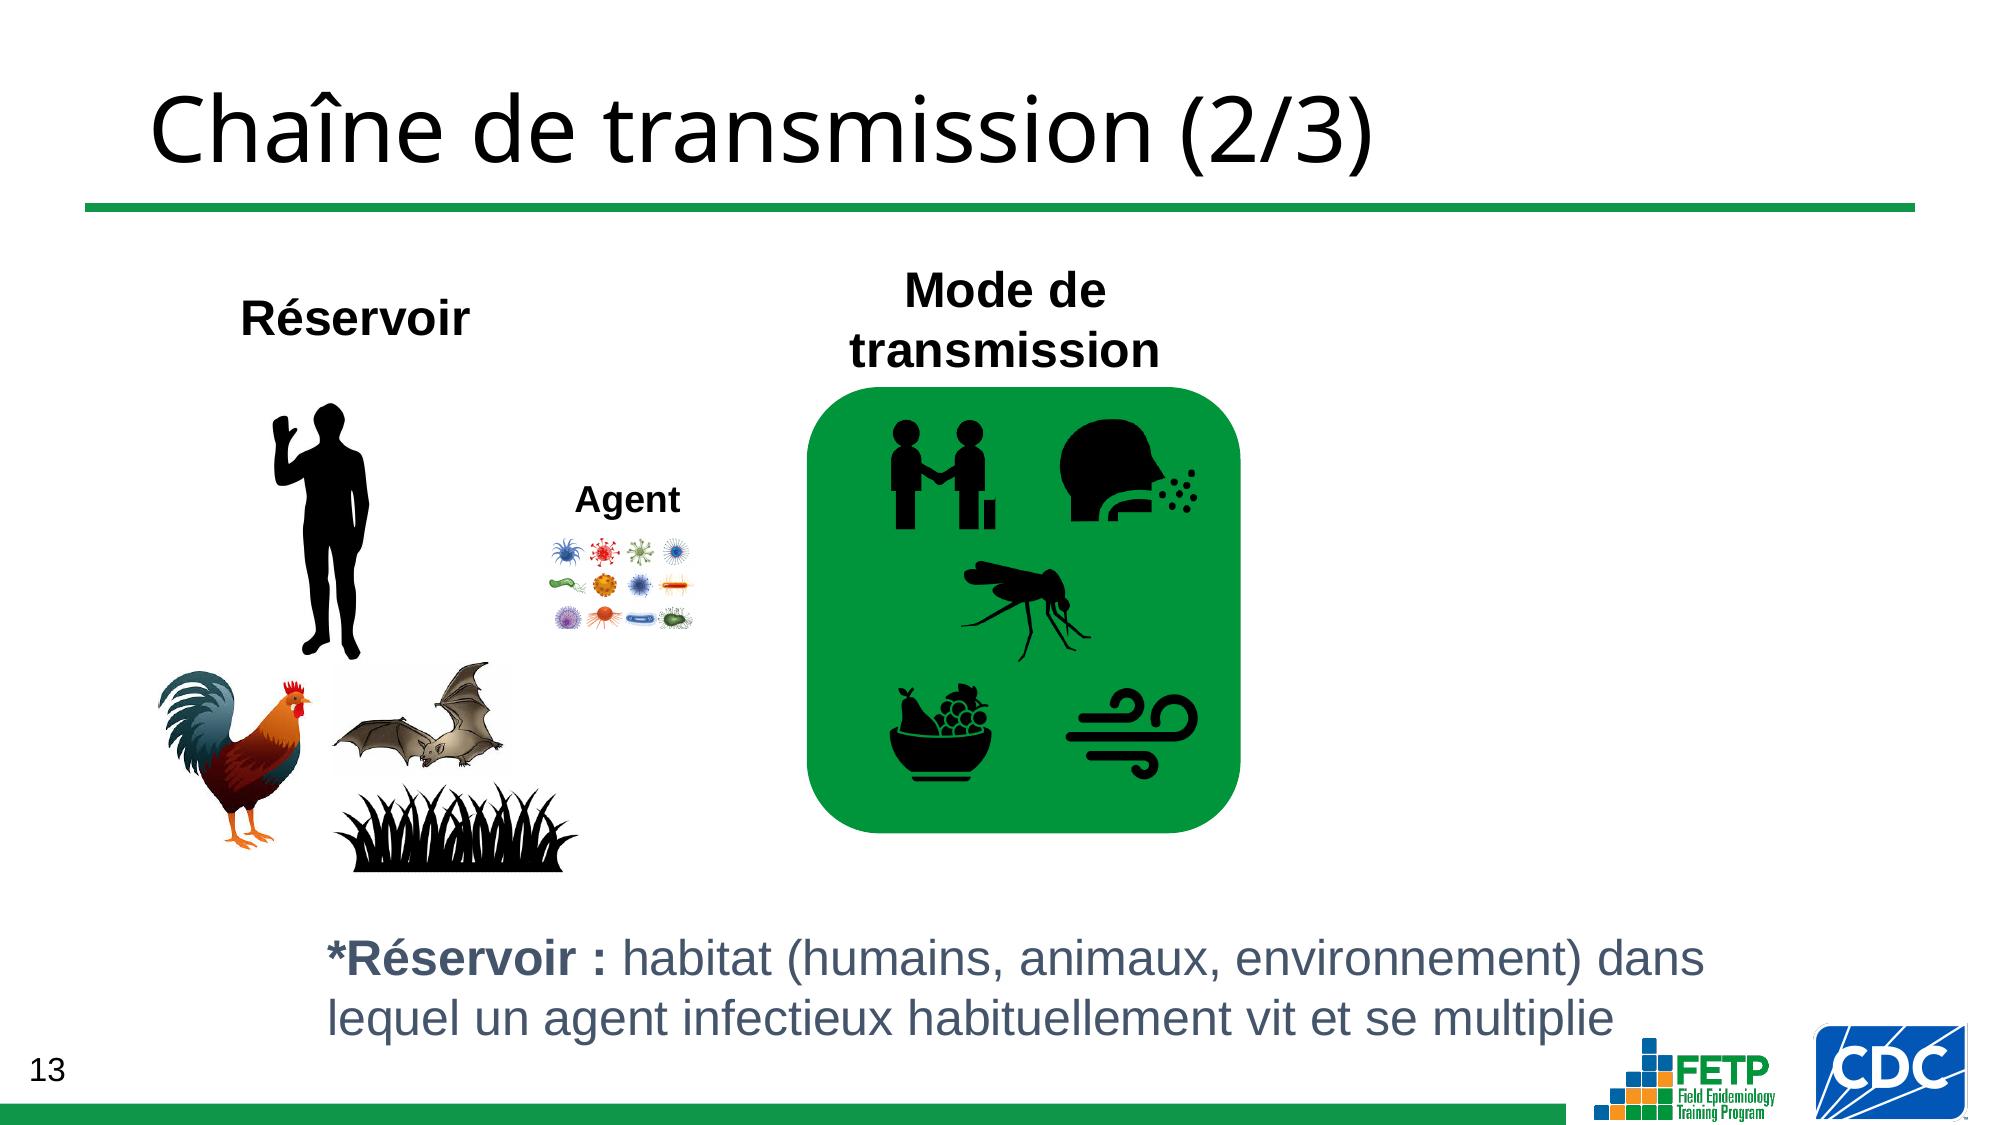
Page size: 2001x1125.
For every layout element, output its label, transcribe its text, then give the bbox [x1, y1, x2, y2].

text_box Réservoir [180, 277, 531, 353]
picture [265, 401, 586, 881]
text_box [806, 387, 1241, 834]
picture [158, 670, 313, 850]
picture [542, 537, 702, 629]
text_box Mode de transmission [818, 249, 1194, 385]
picture [1813, 1023, 1968, 1122]
picture [1594, 1053, 1775, 1122]
text_box *Réservoir : habitat (humains, animaux, environnement) dans lequel un agent infectieux habituellement vit et se multiplie [312, 917, 1795, 1053]
text_box [287, 139, 1688, 1110]
text_box Agent [555, 467, 700, 528]
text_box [884, 394, 1207, 809]
picture [877, 407, 996, 538]
title Chaîne de transmission (2/3) [133, 75, 1859, 190]
